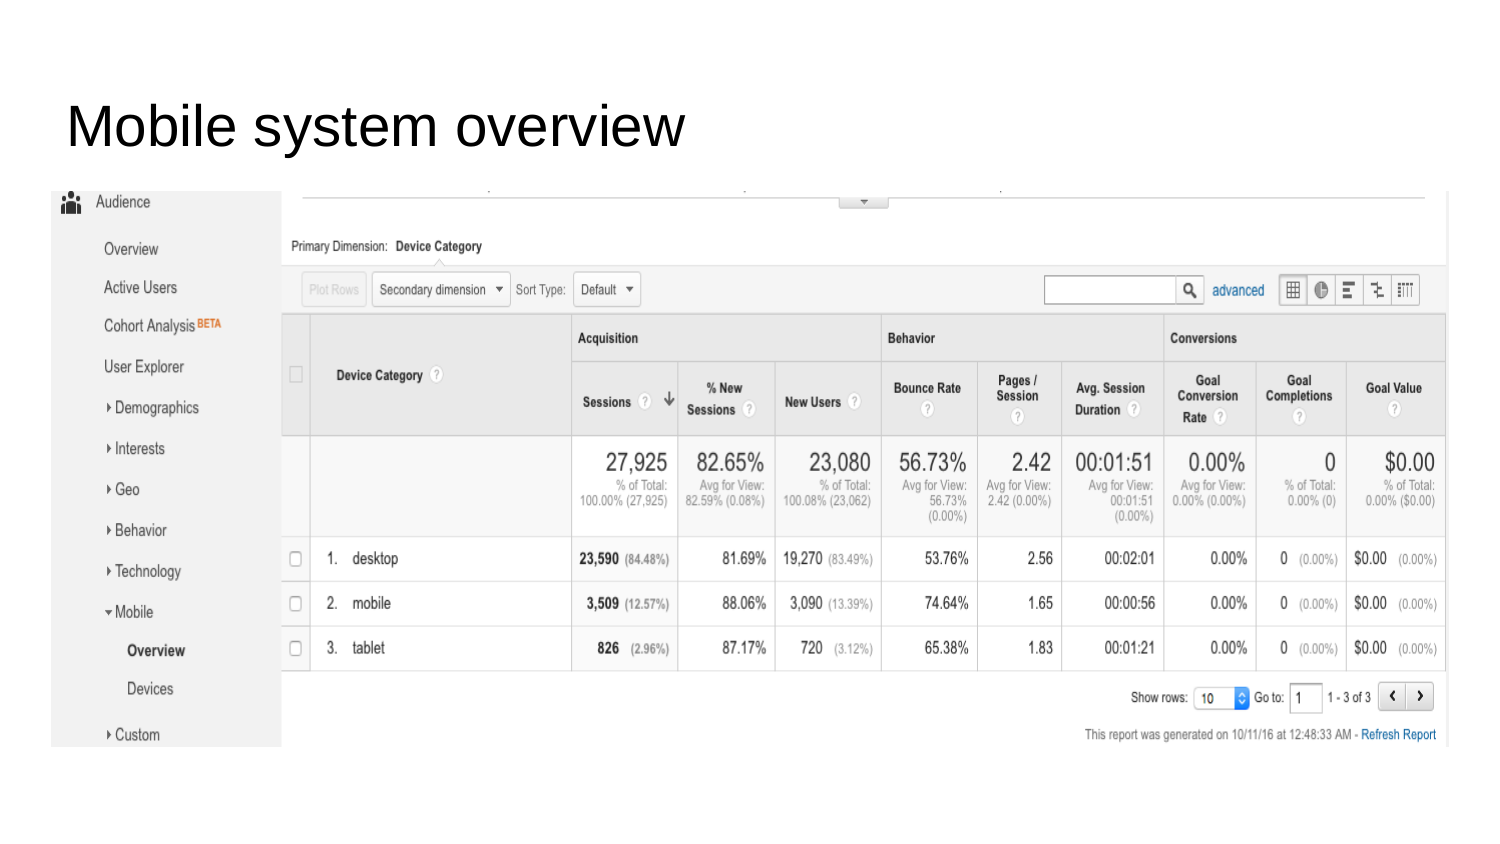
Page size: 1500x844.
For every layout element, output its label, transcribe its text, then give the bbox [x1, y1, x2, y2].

picture [50, 191, 1450, 747]
title Mobile system overview [51, 72, 1449, 167]
